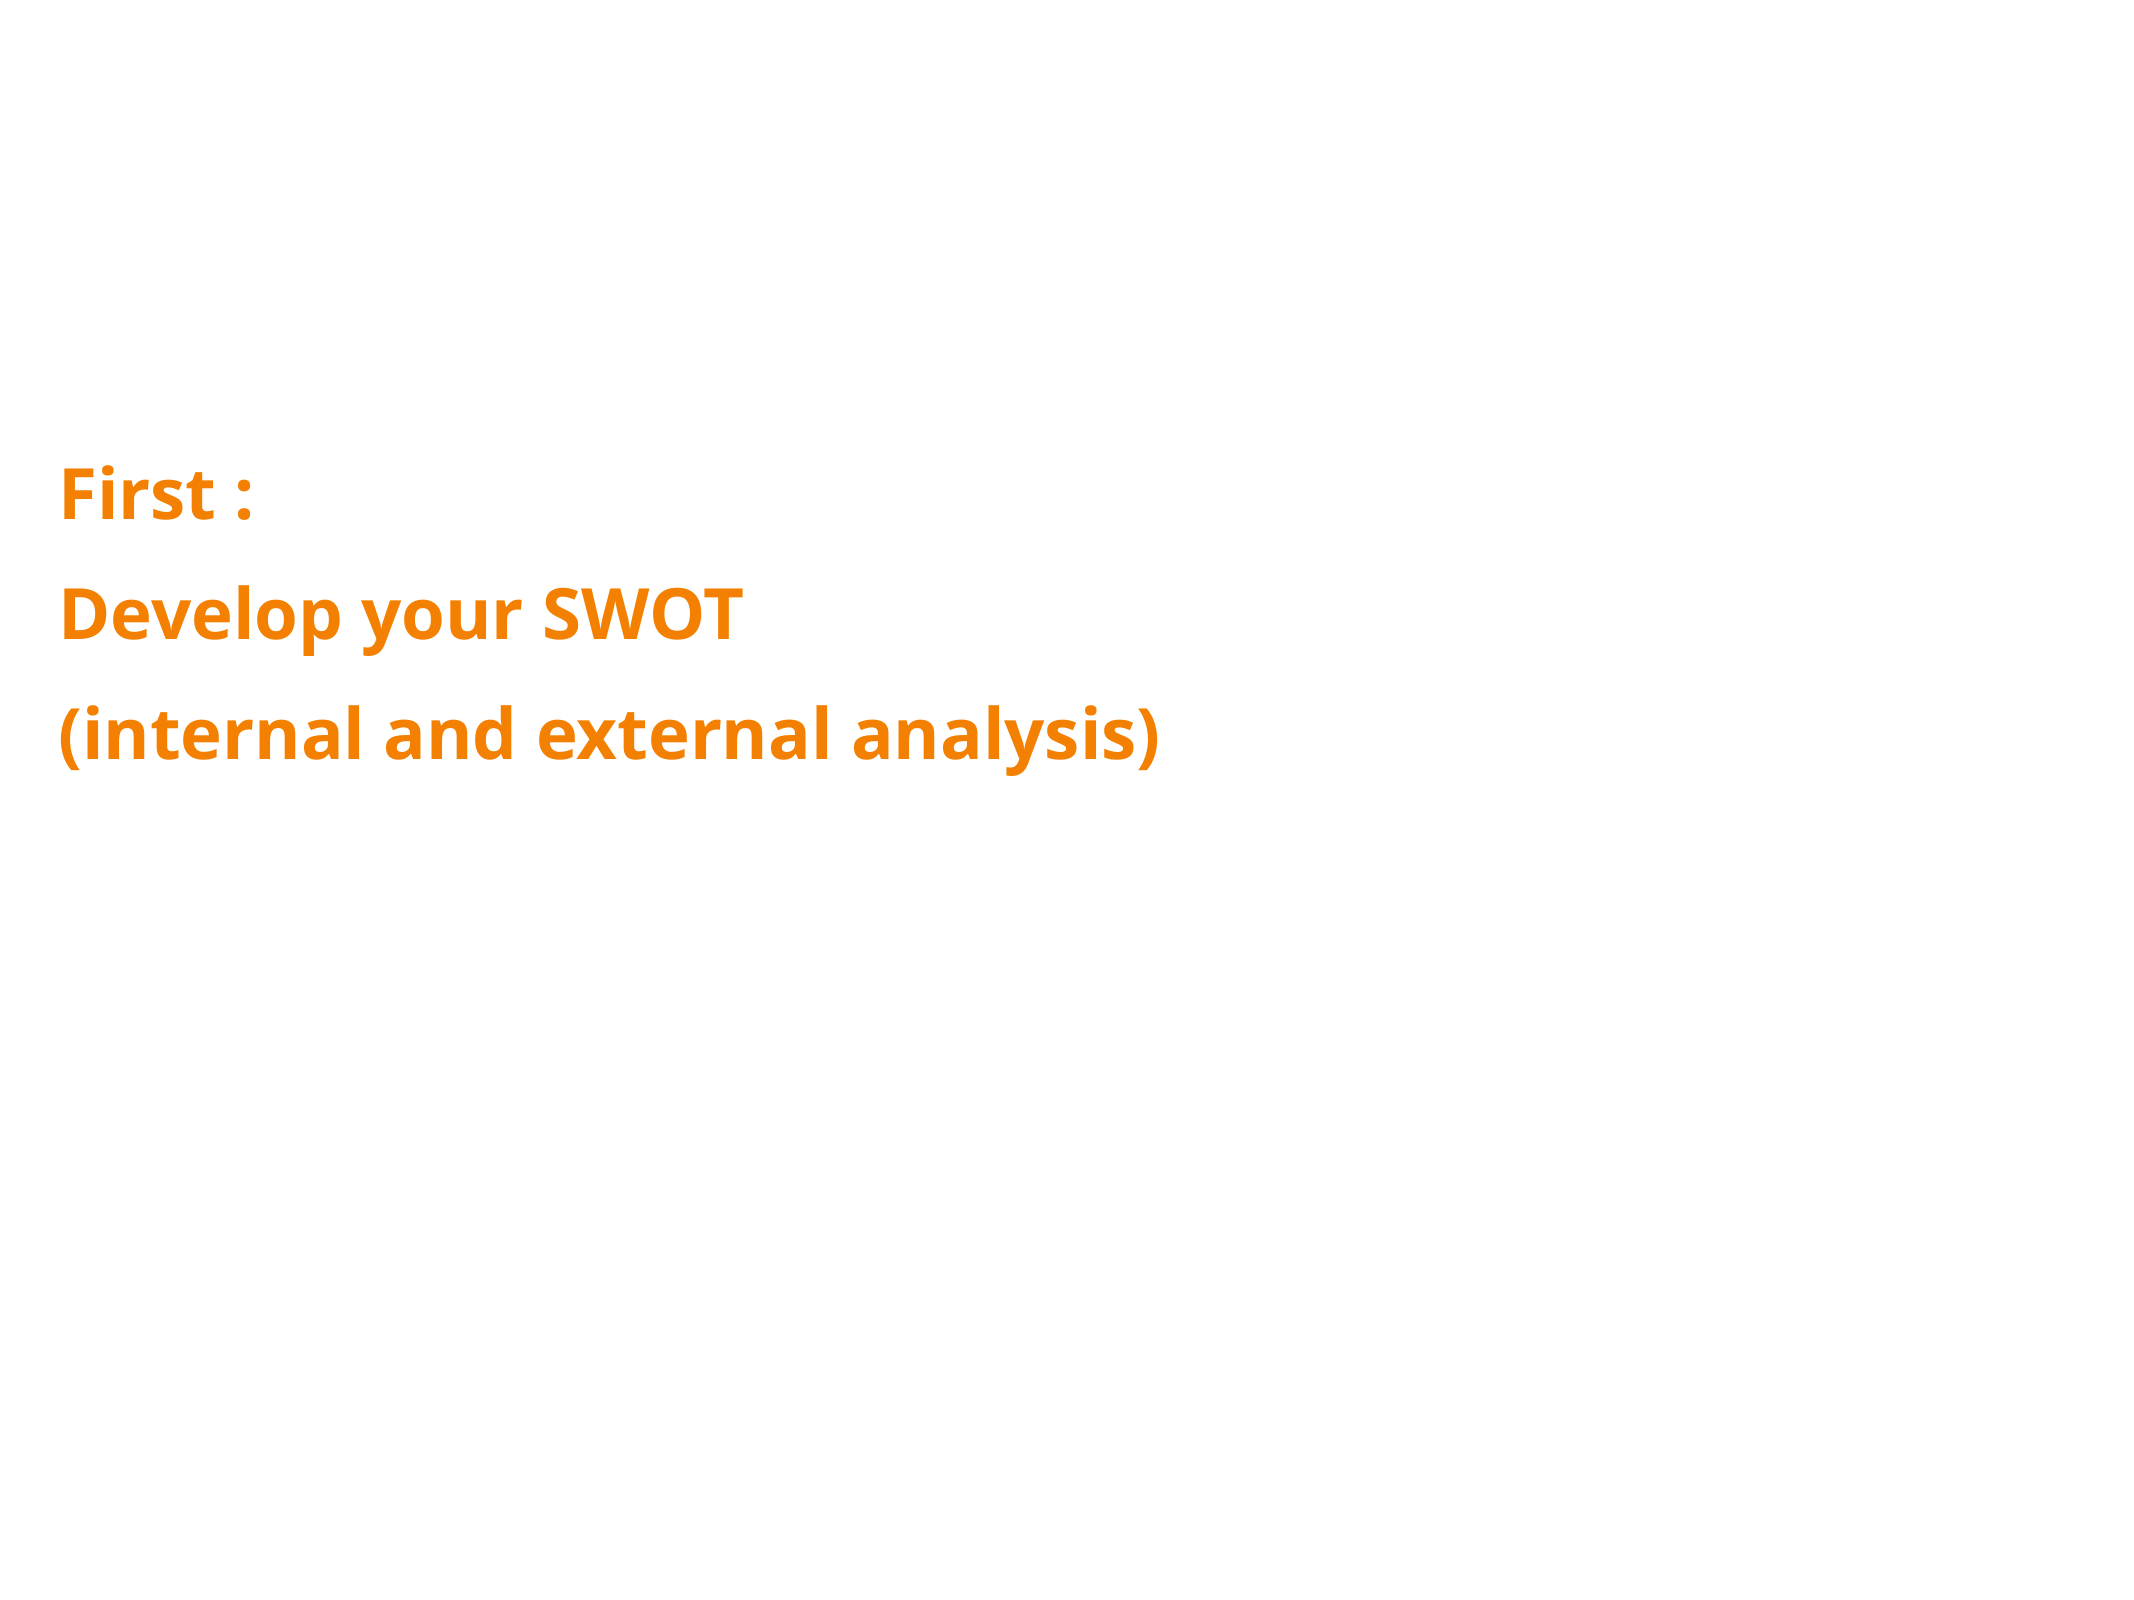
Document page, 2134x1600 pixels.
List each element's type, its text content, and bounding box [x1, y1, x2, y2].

title First : Develop your SWOT (internal and external analysis) [57, 447, 2076, 904]
